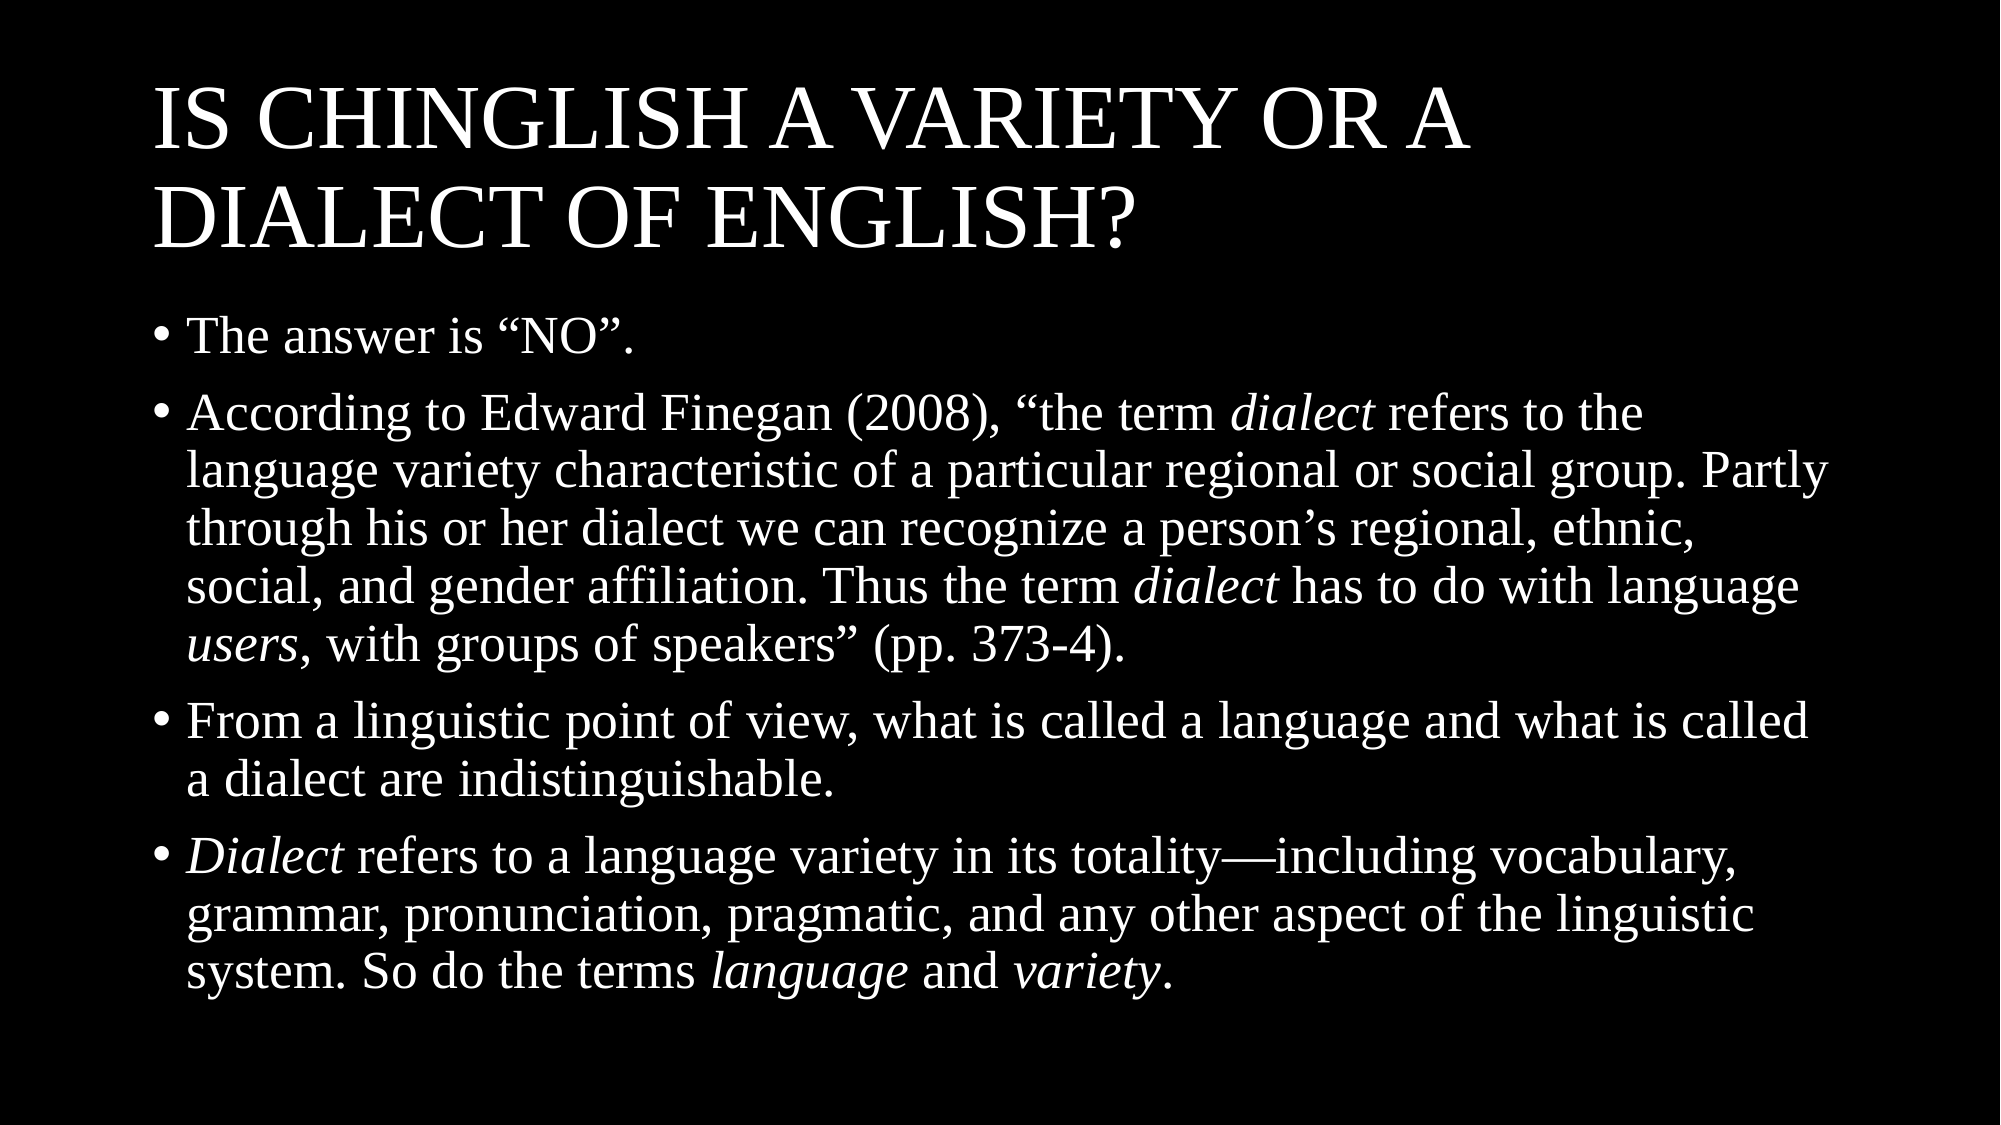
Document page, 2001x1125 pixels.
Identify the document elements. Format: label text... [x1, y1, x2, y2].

list The answer is “NO”. According to Edward Finegan (2008), “the term dialect refers to the language variety characteristic of a particular regional or social group. Partly through his or her dialect we can recognize a person’s regional, ethnic, social, and gender affiliation. Thus the term dialect has to do with language users, with groups of speakers” (pp. 373-4). From a linguistic point of view, what is called a language and what is called a dialect are indistinguishable. Dialect refers to a language variety in its totality—including vocabulary, grammar, pronunciation, pragmatic, and any other aspect of the linguistic system. So do the terms language and variety. [137, 299, 1863, 1014]
title IS CHINGLISH A VARIETY OR A DIALECT OF ENGLISH? [137, 59, 1863, 278]
